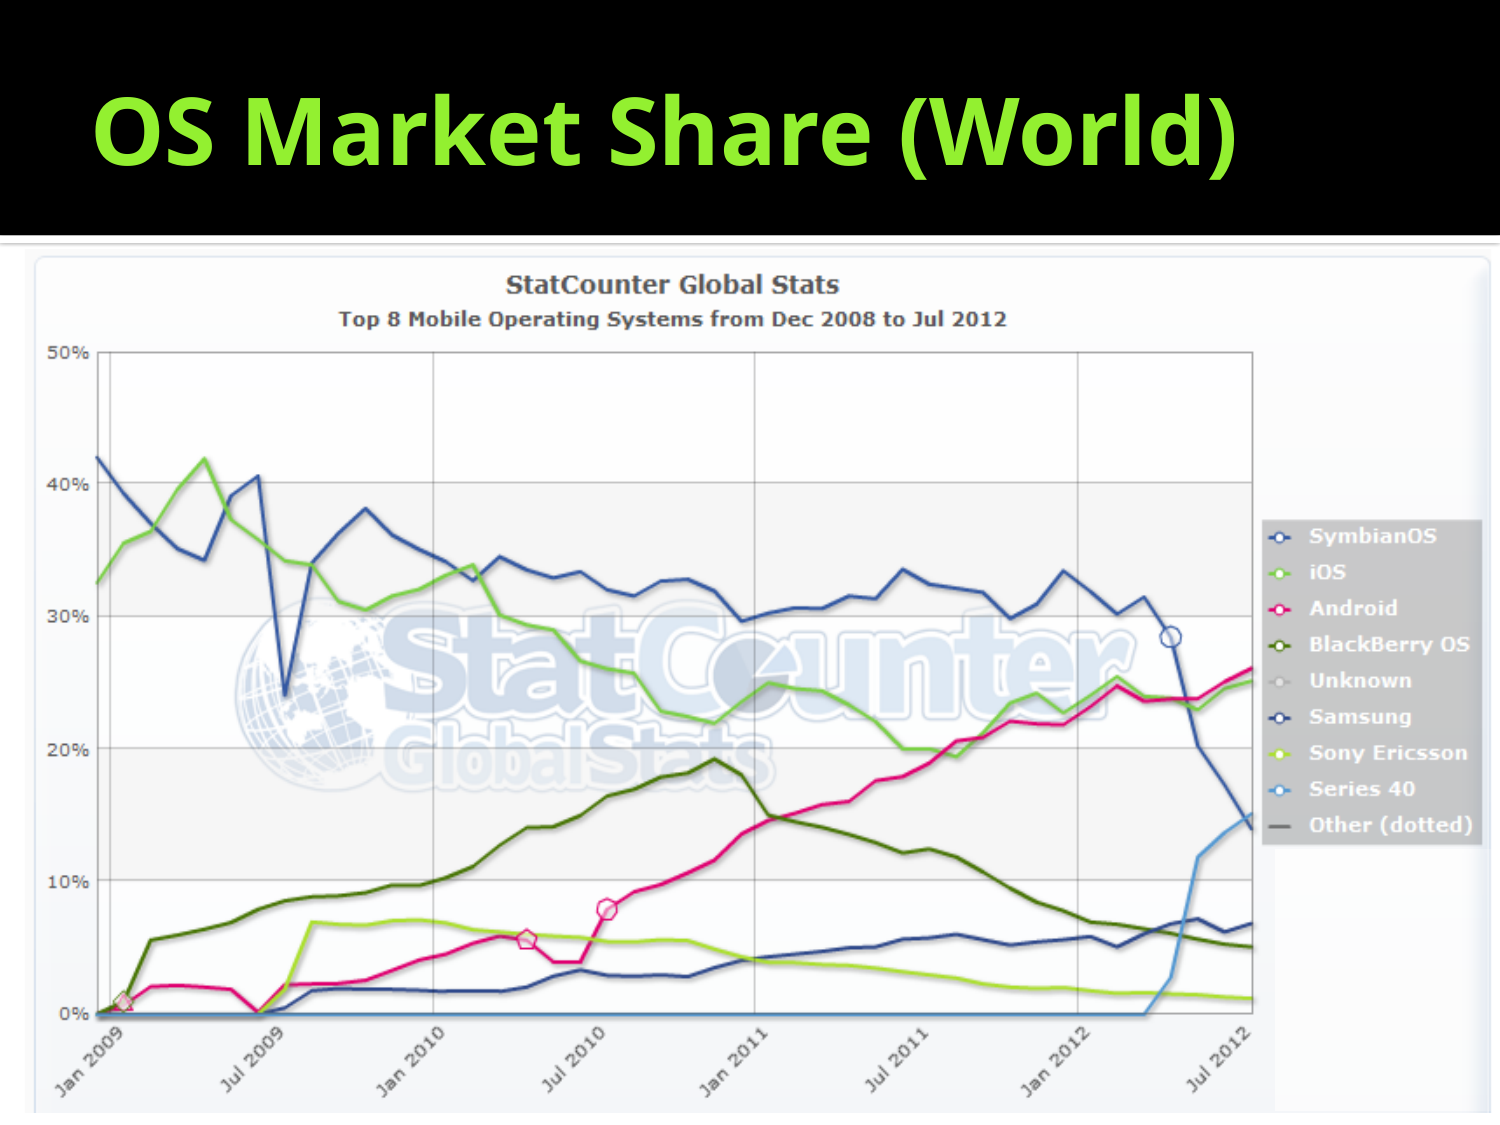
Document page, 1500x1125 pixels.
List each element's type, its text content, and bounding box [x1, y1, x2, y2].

title OS Market Share (World) [75, 25, 1425, 231]
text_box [24, 249, 1500, 1113]
